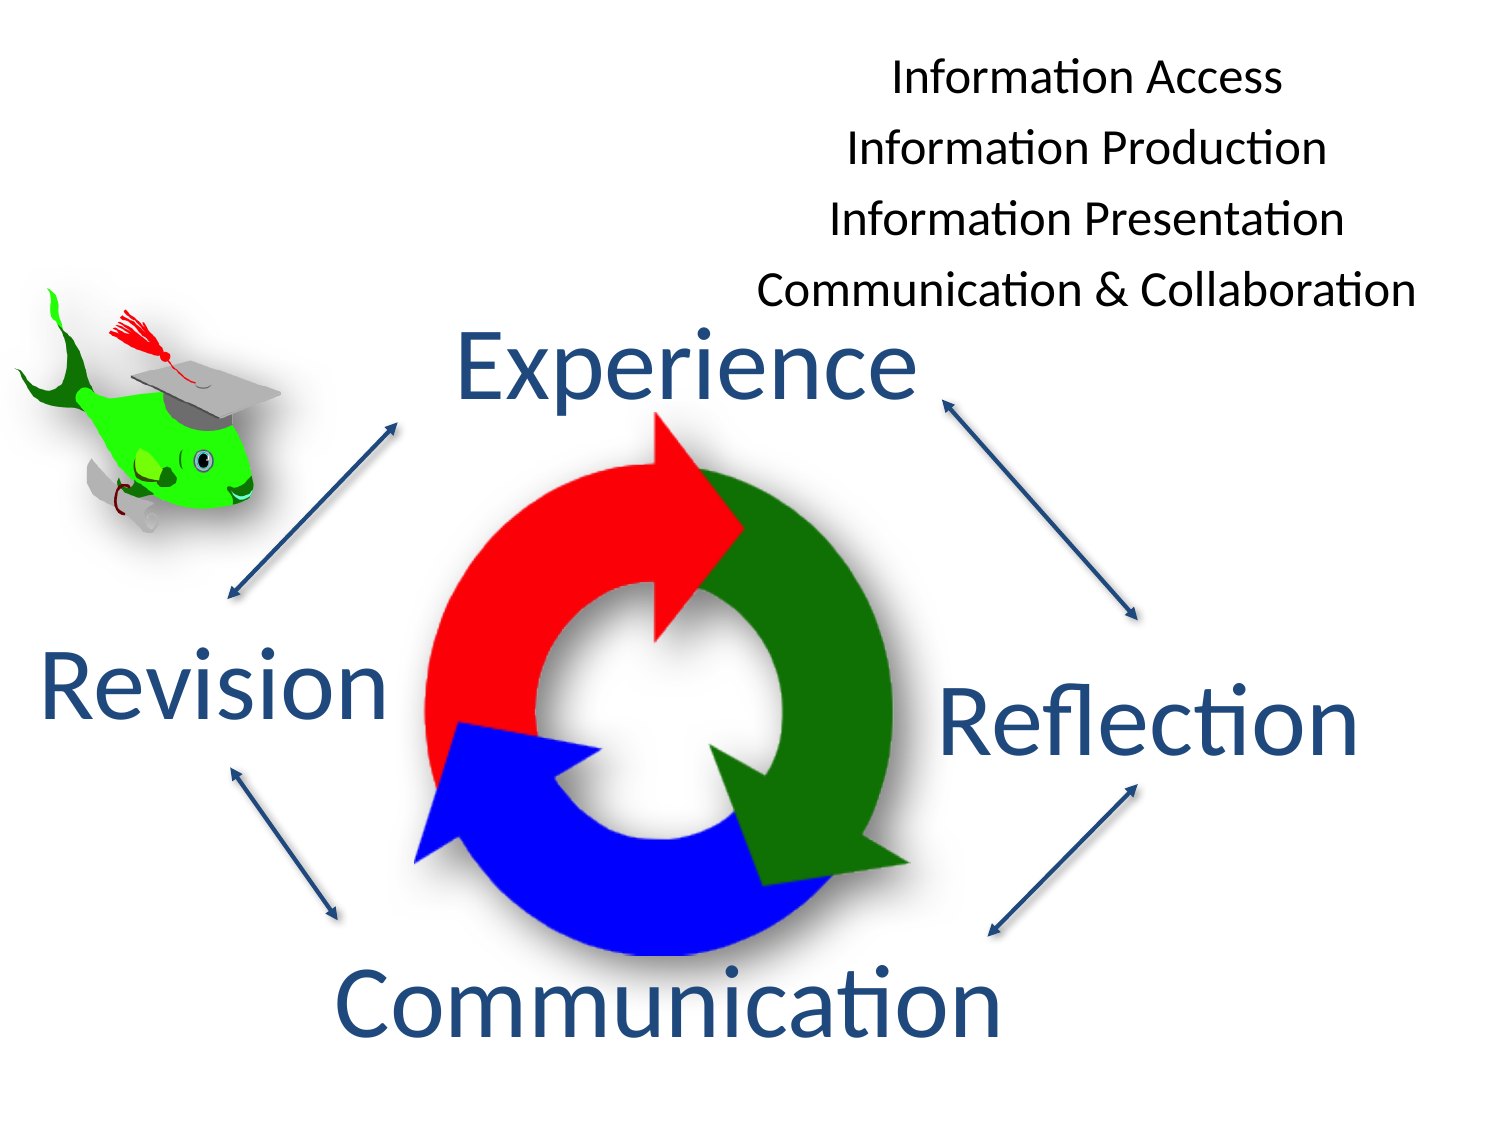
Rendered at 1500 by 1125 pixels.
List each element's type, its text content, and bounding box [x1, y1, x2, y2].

picture [413, 412, 912, 956]
text_box Communication [319, 925, 1021, 1066]
text_box [941, 399, 1138, 621]
text_box Experience [439, 288, 935, 405]
text_box Reflection [921, 644, 1377, 784]
text_box Information Access Information Production Information Presentation Communication & Collaboration [697, 35, 1477, 328]
text_box [230, 767, 338, 921]
picture [14, 288, 282, 534]
text_box [227, 422, 398, 600]
text_box Revision [24, 607, 406, 748]
text_box [987, 784, 1138, 937]
